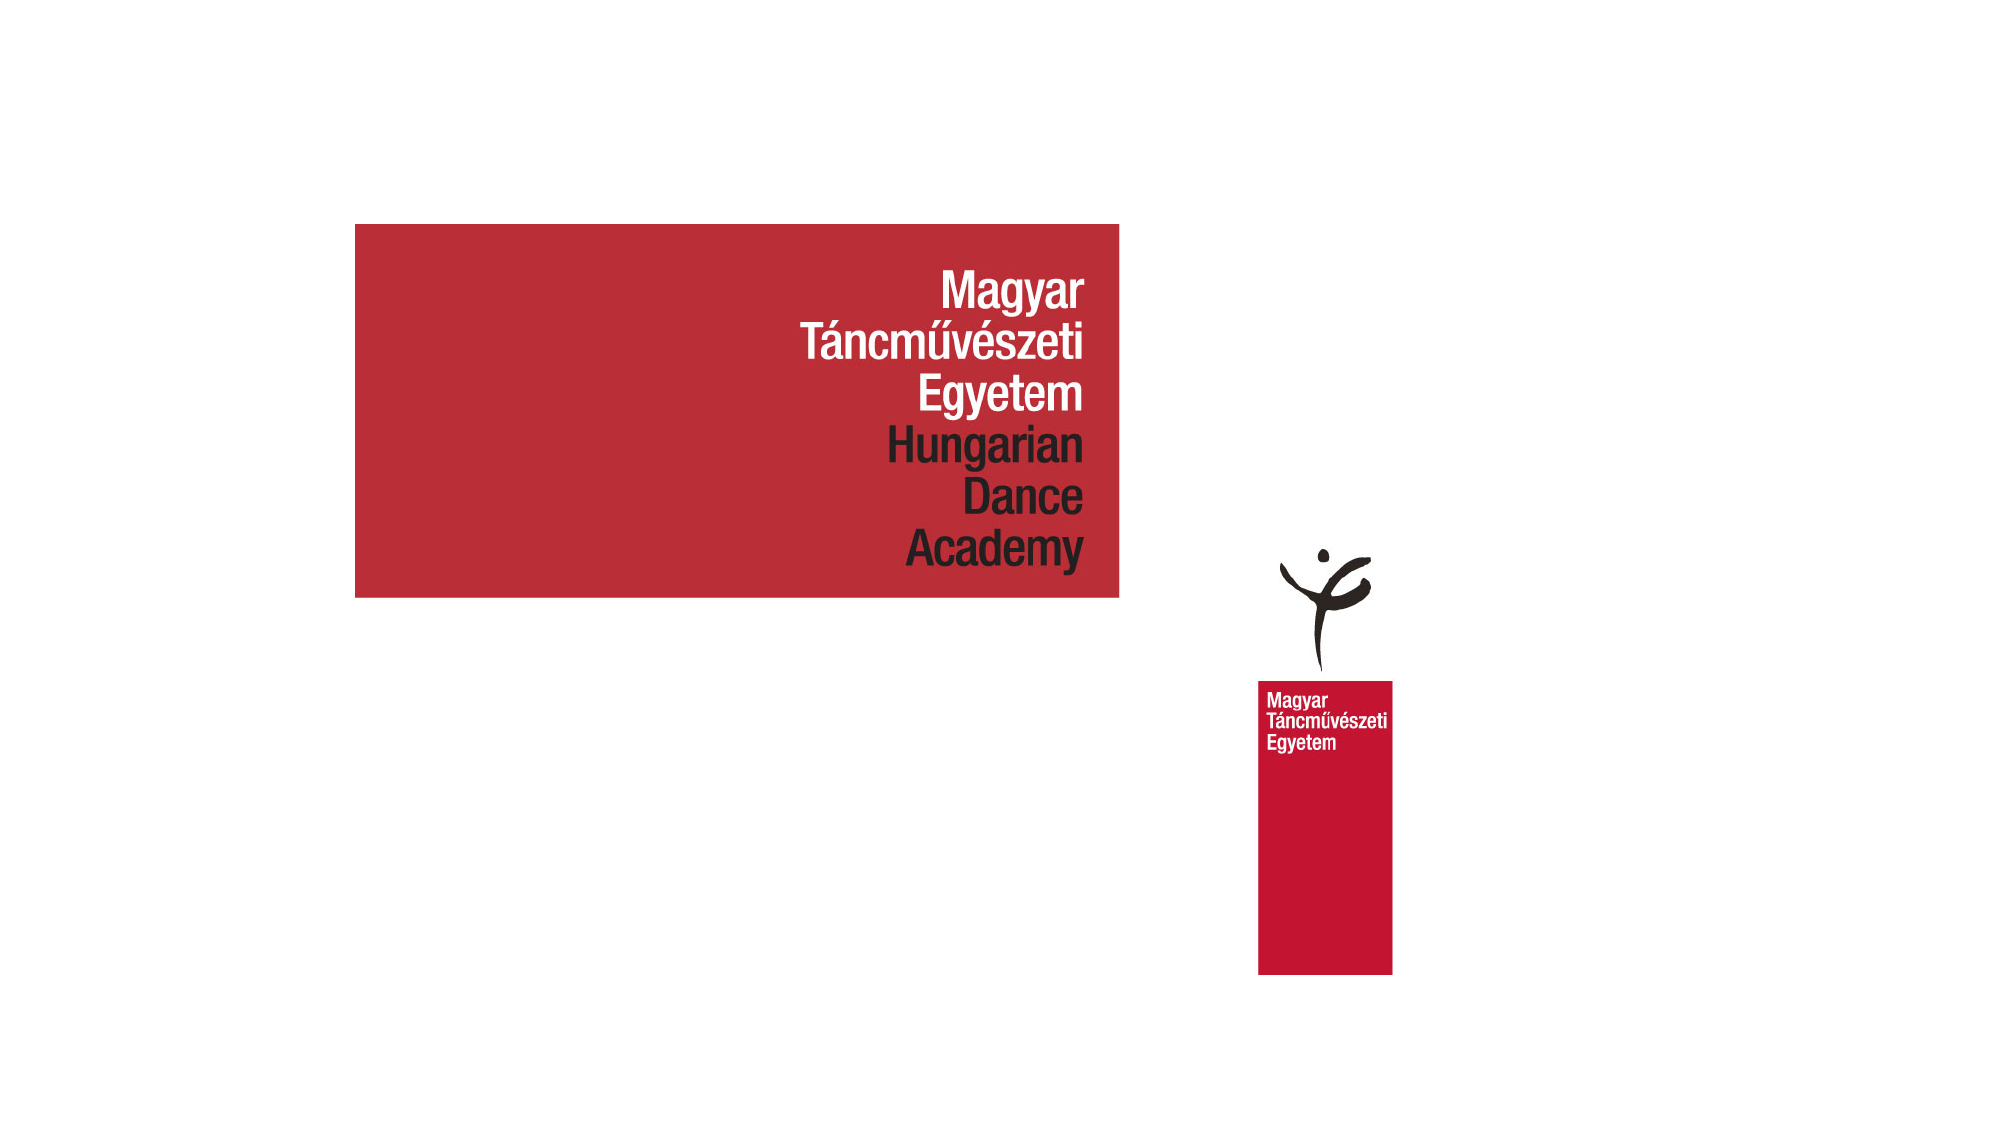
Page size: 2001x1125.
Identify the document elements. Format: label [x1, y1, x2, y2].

picture [355, 224, 1703, 975]
